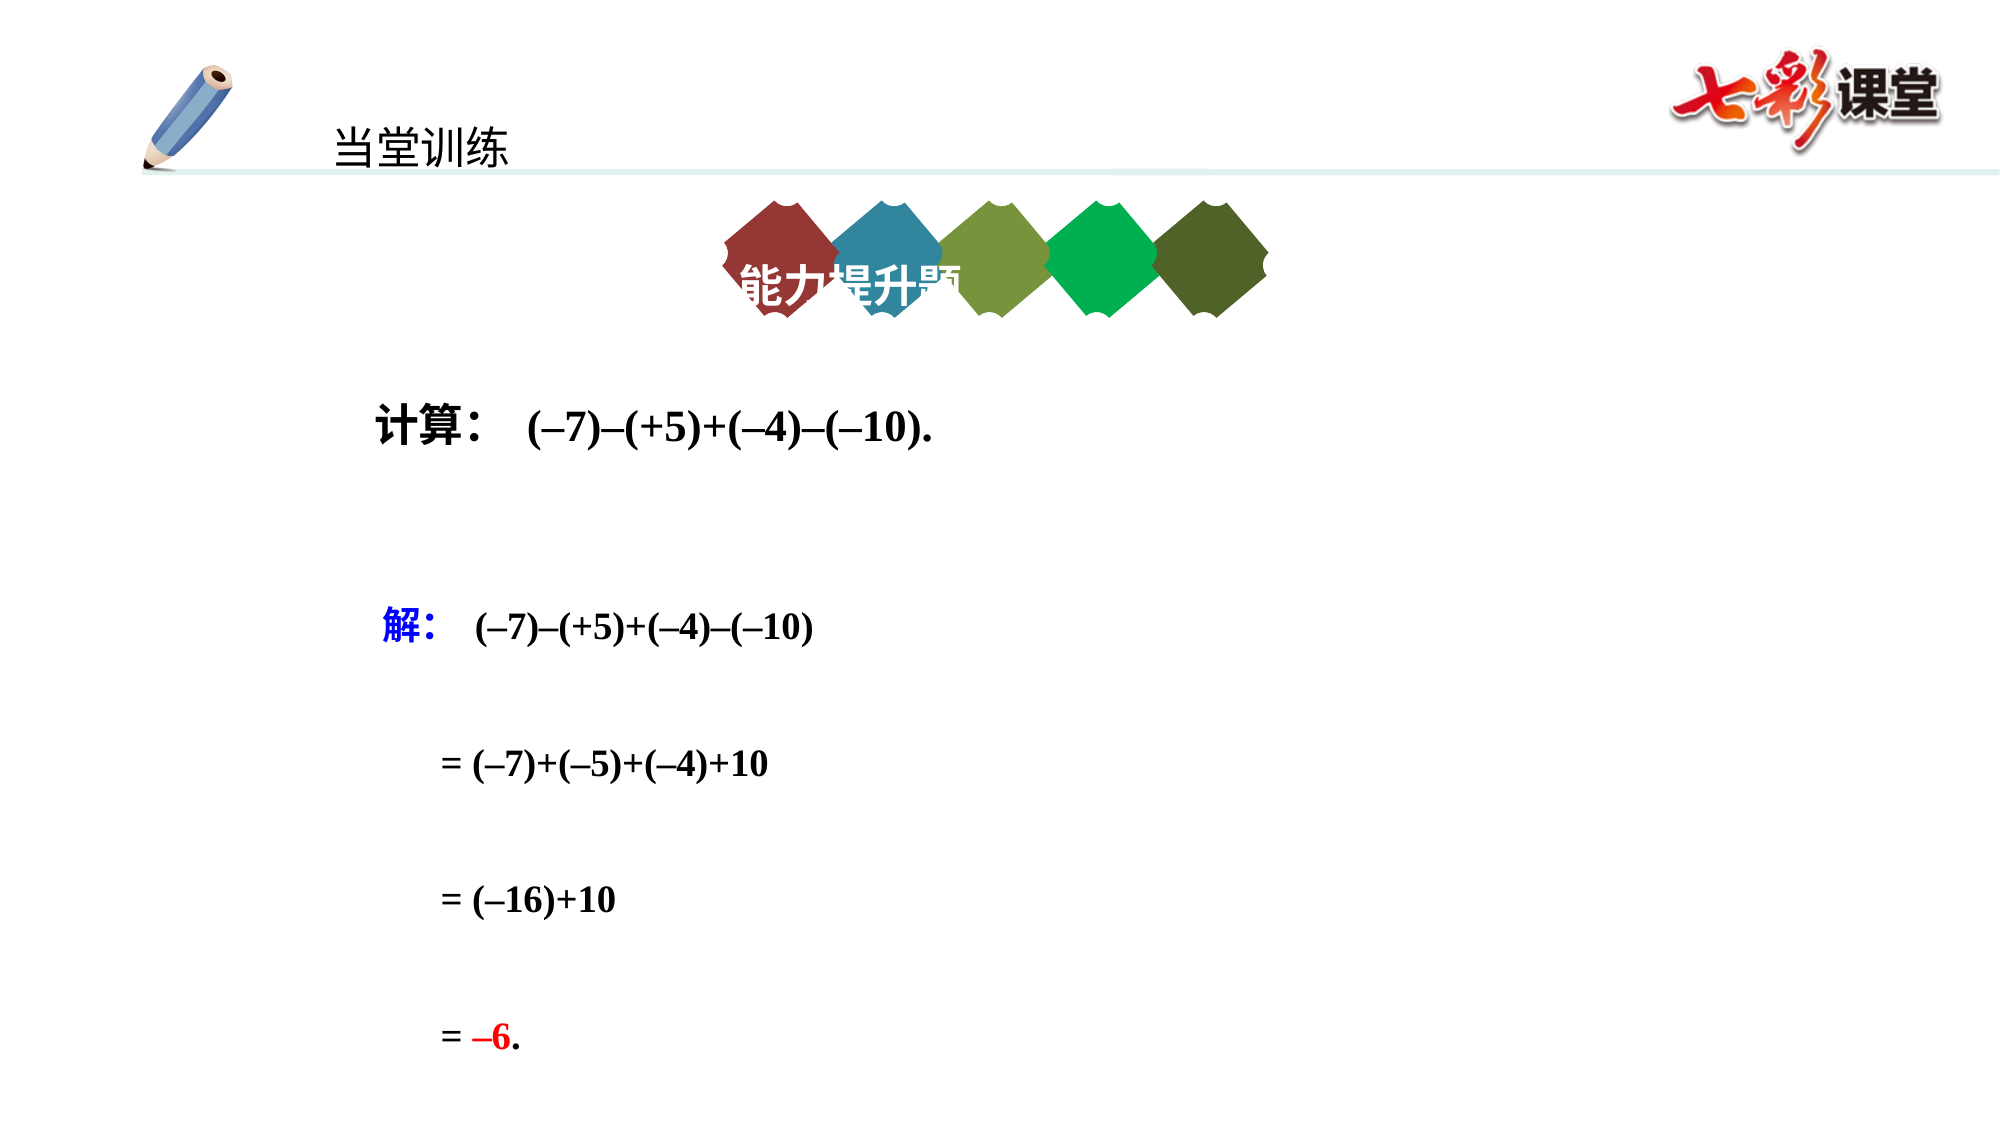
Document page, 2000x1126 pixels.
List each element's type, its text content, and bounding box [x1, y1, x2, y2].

picture [1666, 42, 1948, 157]
text_box 解：(–7)–(+5)+(–4)–(–10) = (–7)+(–5)+(–4)+10 = (–16)+10 = –6. [362, 501, 1743, 1067]
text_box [723, 198, 1267, 309]
text_box 计算：(–7)–(+5)+(–4)–(–10). [354, 335, 1619, 461]
picture [133, 42, 242, 195]
